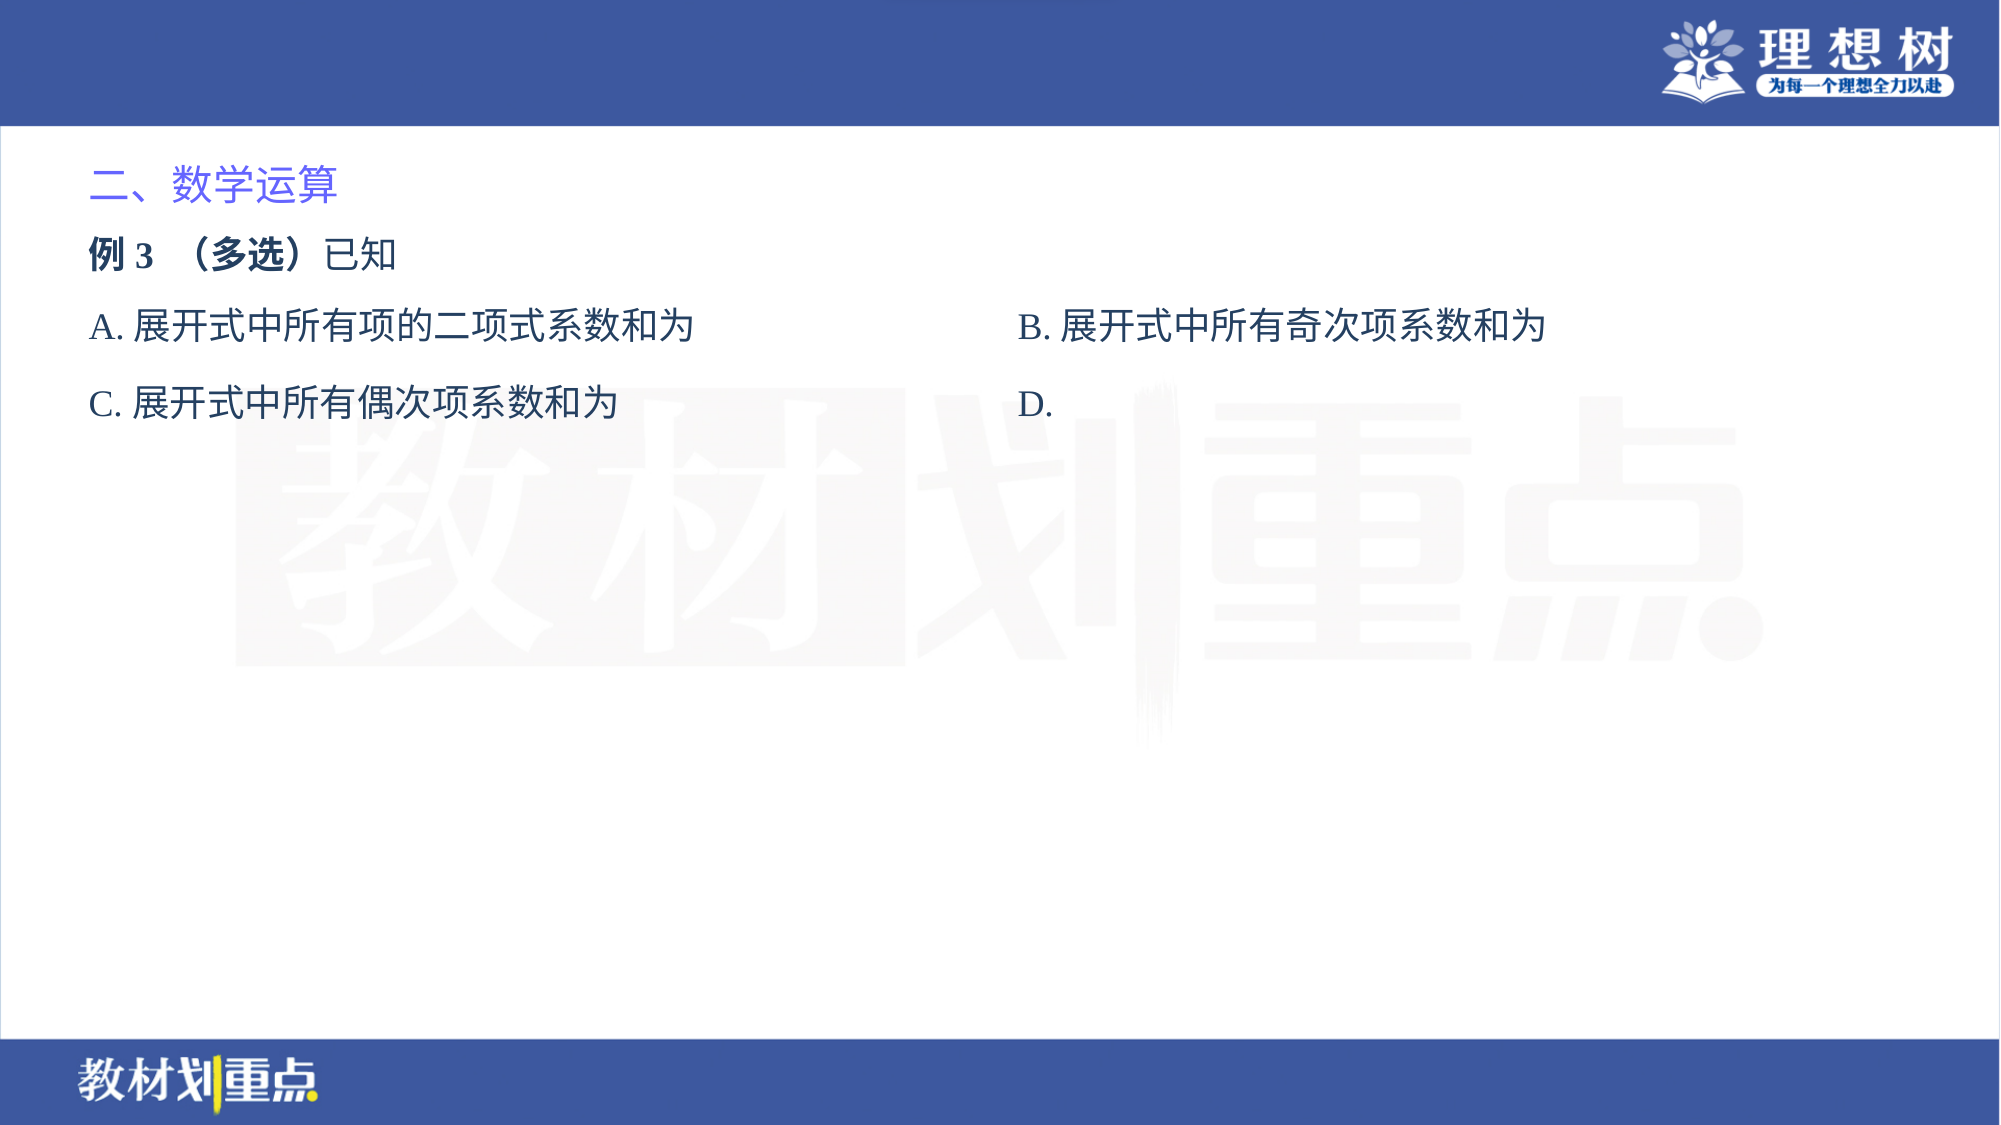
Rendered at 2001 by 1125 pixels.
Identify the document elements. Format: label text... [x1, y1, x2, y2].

picture [0, 0, 2000, 1125]
text_box 二、数学运算 [88, 135, 1911, 270]
